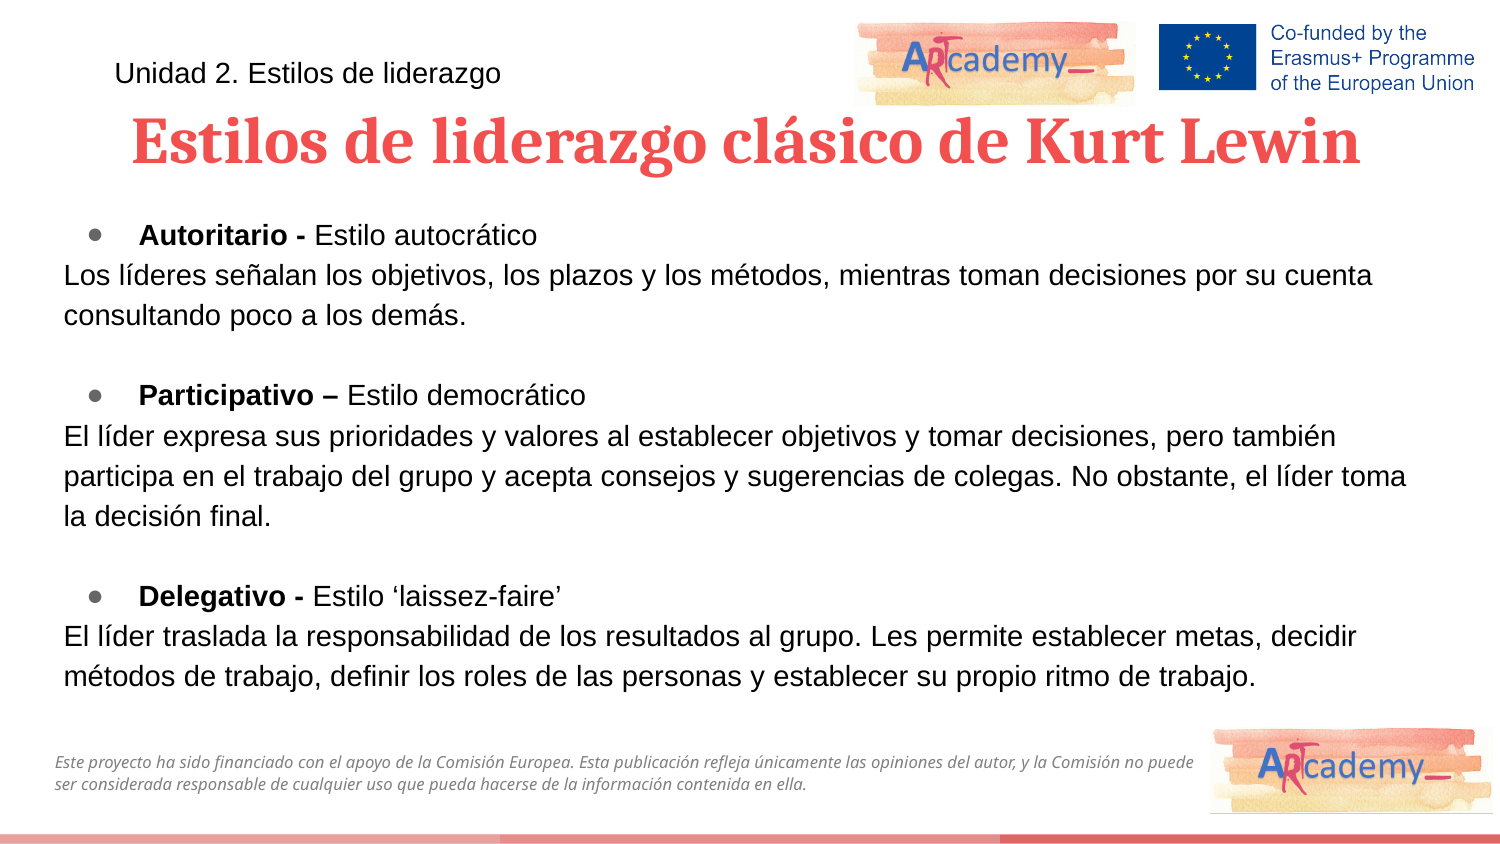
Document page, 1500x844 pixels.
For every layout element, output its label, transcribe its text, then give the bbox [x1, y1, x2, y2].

list Autoritario - Estilo autocrático Los líderes señalan los objetivos, los plazos y los métodos, mientras toman decisiones por su cuenta consultando poco a los demás. Participativo – Estilo democrático El líder expresa sus prioridades y valores al establecer objetivos y tomar decisiones, pero también participa en el trabajo del grupo y acepta consejos y sugerencias de colegas. No obstante, el líder toma la decisión final. Delegativo - Estilo ‘laissez-faire’ El líder traslada la responsabilidad de los resultados al grupo. Les permite establecer metas, decidir métodos de trabajo, definir los roles de las personas y establecer su propio ritmo de trabajo. [48, 195, 1451, 734]
picture [854, 2, 1137, 138]
text_box Unidad 2. Estilos de liderazgo [99, 46, 749, 97]
picture [1158, 24, 1474, 94]
title Estilos de liderazgo clásico de Kurt Lewin [39, 97, 1455, 192]
text_box Este proyecto ha sido financiado con el apoyo de la Comisión Europea. Esta publicación refleja únicamente las opiniones del autor, y la Comisión no puede ser considerada responsable de cualquier uso que pueda hacerse de la información contenida en ella. [39, 742, 1205, 811]
picture [1210, 709, 1493, 844]
